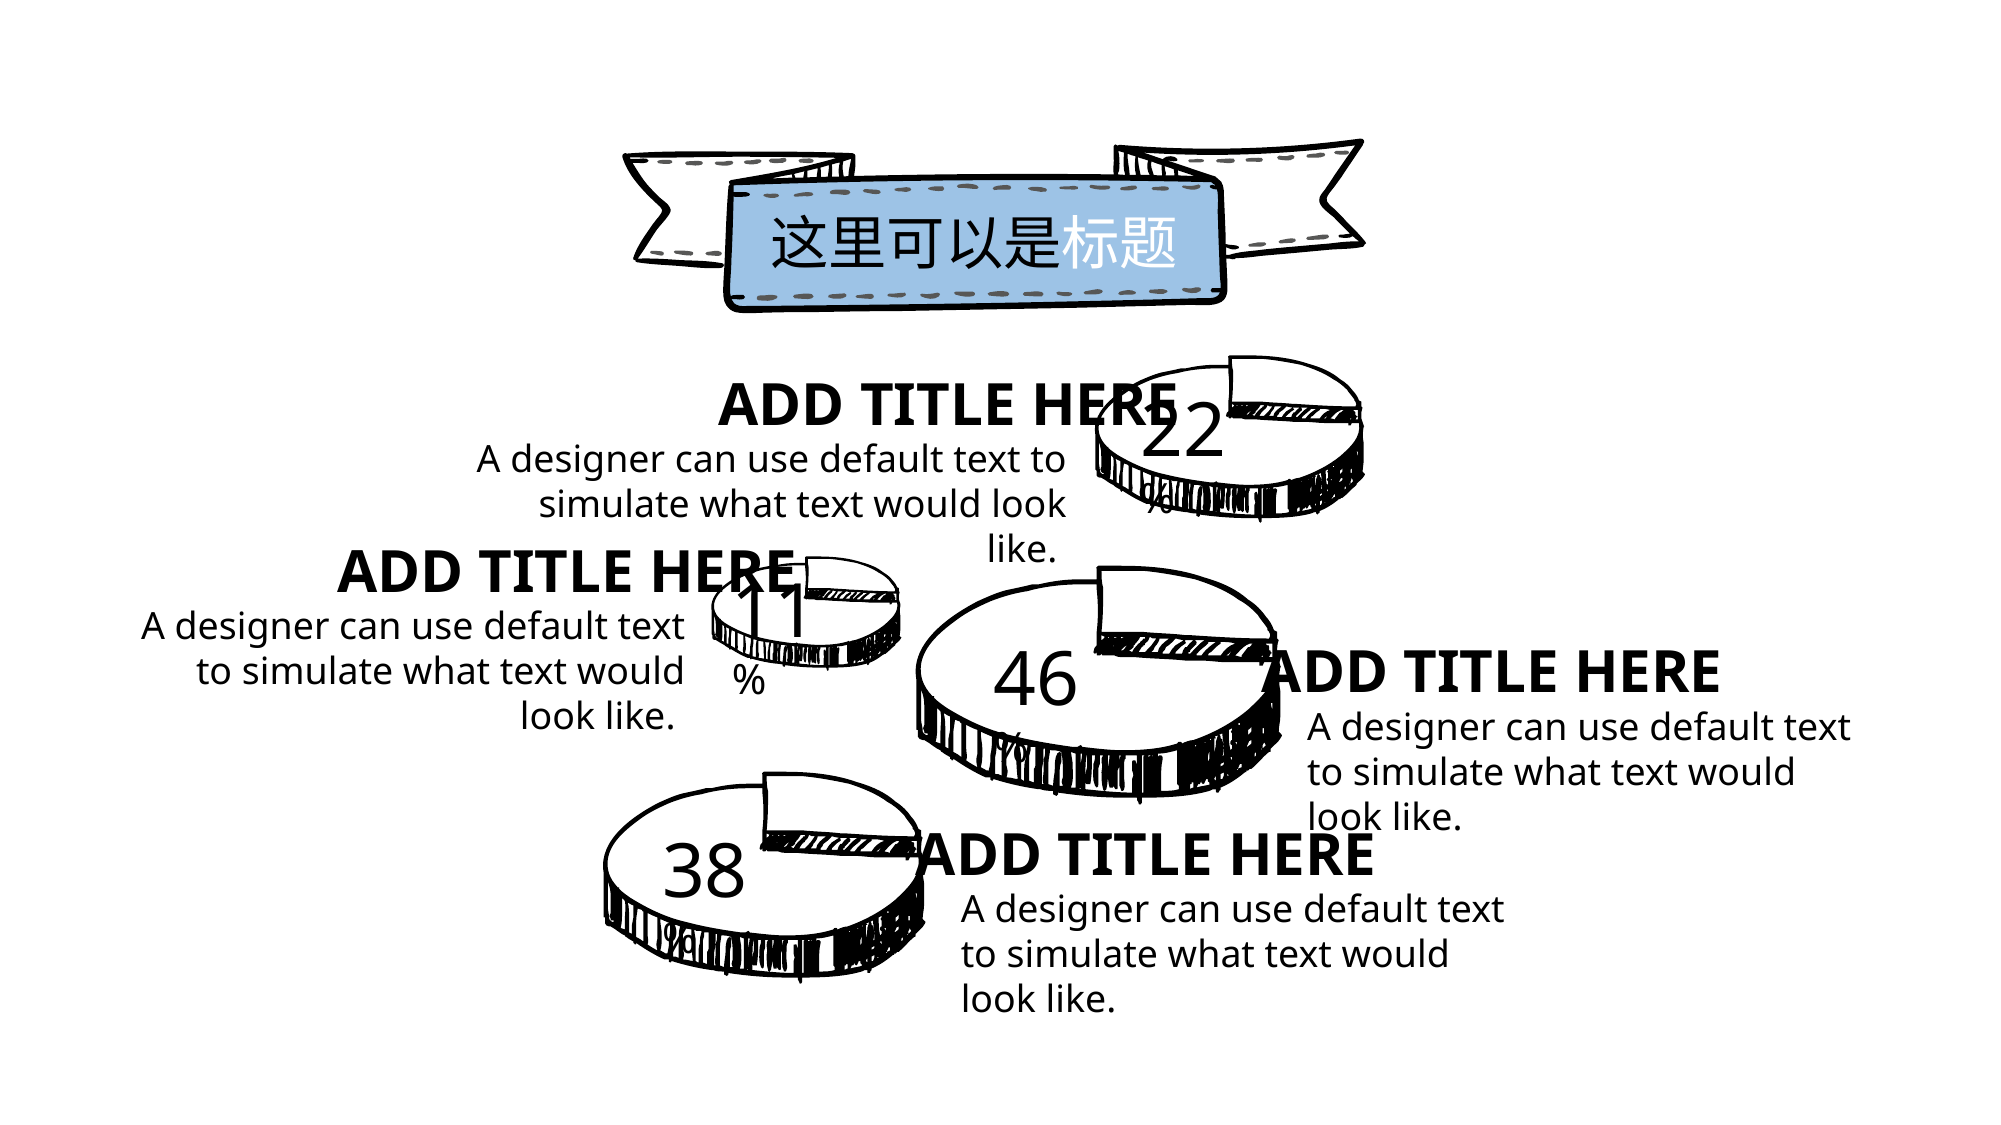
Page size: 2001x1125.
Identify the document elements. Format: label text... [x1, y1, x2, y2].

text_box 46% [979, 623, 1096, 778]
text_box 22% [1152, 374, 1243, 529]
text_box [1243, 420, 1359, 484]
text_box [915, 564, 1297, 804]
text_box 38% [647, 814, 764, 970]
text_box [100, 526, 770, 701]
text_box [1262, 478, 1364, 522]
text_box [943, 809, 1546, 984]
text_box [834, 557, 902, 668]
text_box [621, 138, 1367, 315]
text_box [1248, 489, 1258, 514]
text_box [1156, 355, 1365, 523]
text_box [461, 359, 1152, 534]
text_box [1290, 627, 1892, 802]
text_box [1096, 354, 1364, 423]
text_box 11% [717, 555, 834, 711]
text_box [792, 620, 915, 739]
text_box [915, 565, 1282, 805]
text_box [603, 770, 942, 983]
text_box [603, 771, 926, 984]
